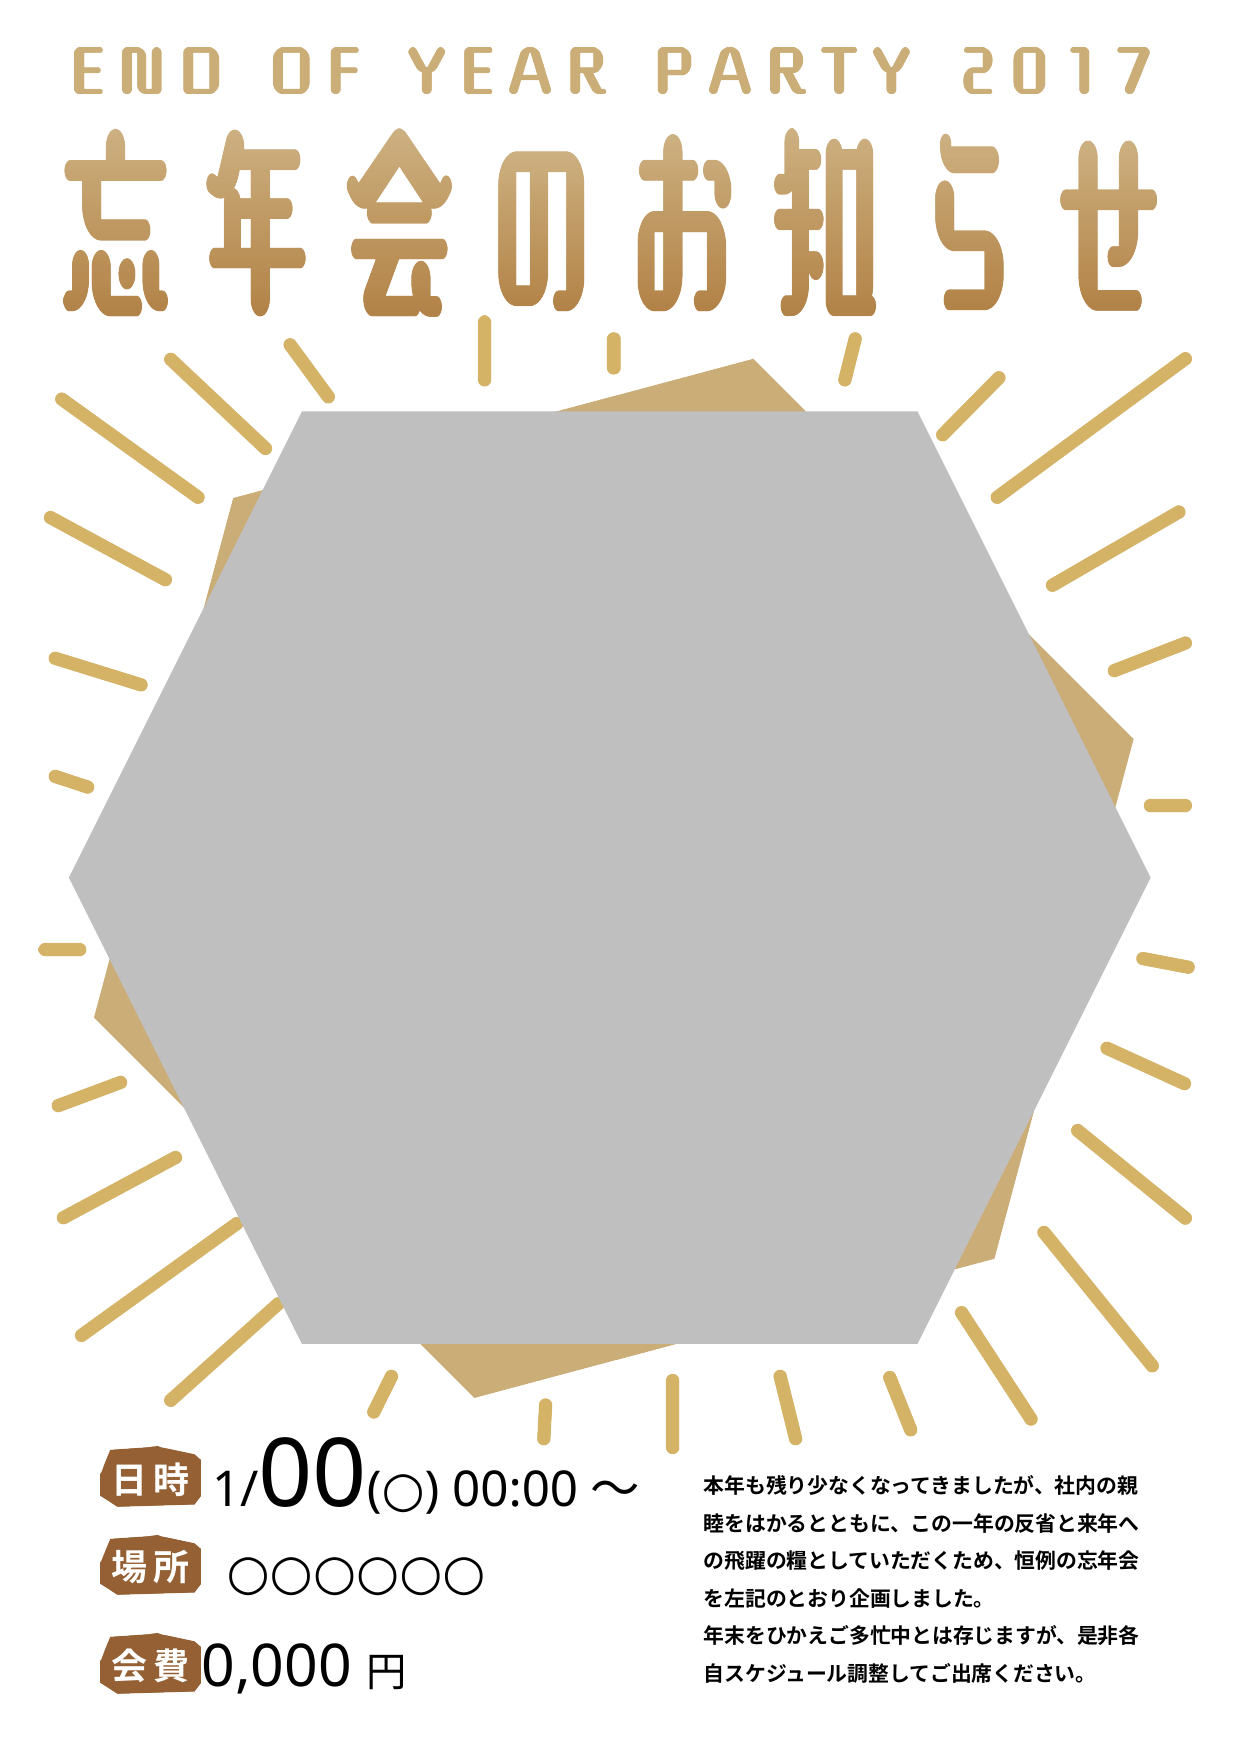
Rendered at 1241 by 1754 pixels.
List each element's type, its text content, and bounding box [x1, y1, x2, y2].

text_box 本年も残り少なくなってきましたが、社内の親睦をはかるとともに、この一年の反省と来年への飛躍の糧としていただくため、恒例の忘年会を左記のとおり企画しました。 年末をひかえご多忙中とは存じますが、是非各自スケジュール調整してご出席ください。 [689, 1454, 1169, 1693]
picture [100, 1535, 201, 1595]
text_box 日時 [96, 1454, 197, 1509]
picture [38, 128, 1195, 1507]
picture [100, 1633, 201, 1694]
text_box ○ ○ ○ ○ ○ ○ [211, 1533, 501, 1607]
text_box 0,000円 [186, 1619, 422, 1706]
text_box 場所 [96, 1537, 211, 1596]
text_box 会費 [96, 1635, 100, 1694]
text_box 1/00(○) 00:00〜 [197, 1454, 655, 1534]
picture [74, 47, 1150, 94]
